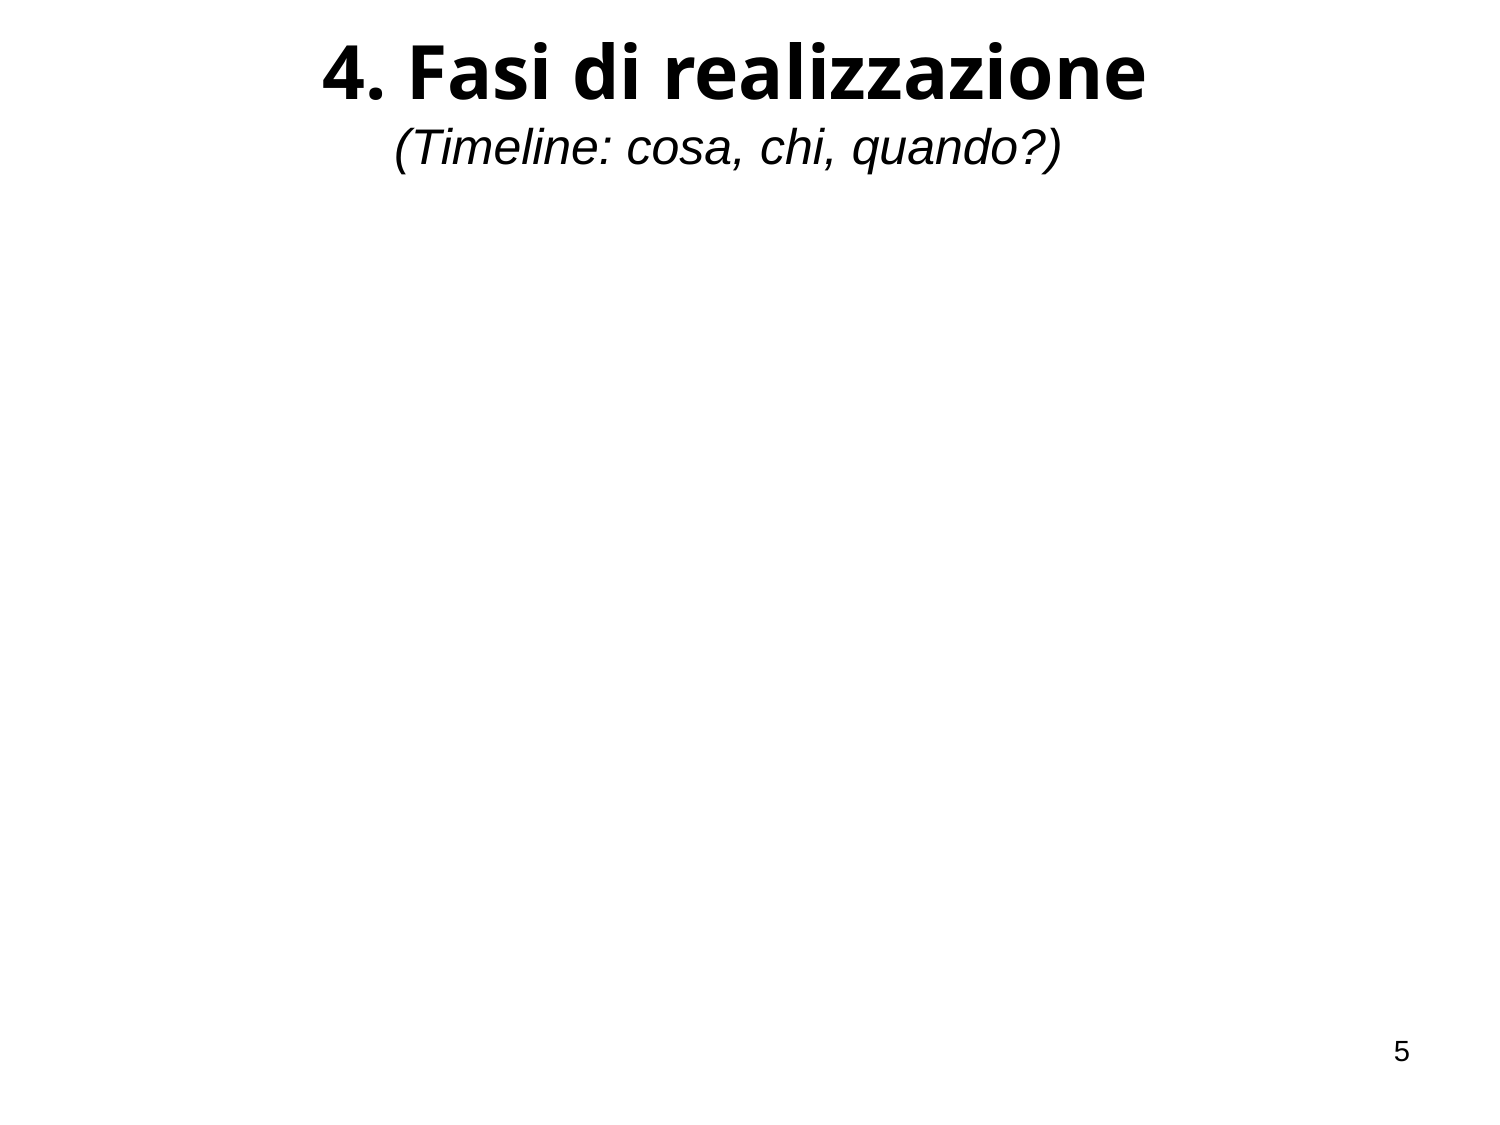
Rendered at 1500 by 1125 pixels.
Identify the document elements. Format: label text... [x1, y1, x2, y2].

text_box 4. Fasi di realizzazione (Timeline: cosa, chi, quando?) [79, 16, 1392, 160]
text_box [74, 160, 1500, 236]
slide_number 5 [1074, 1024, 1426, 1103]
